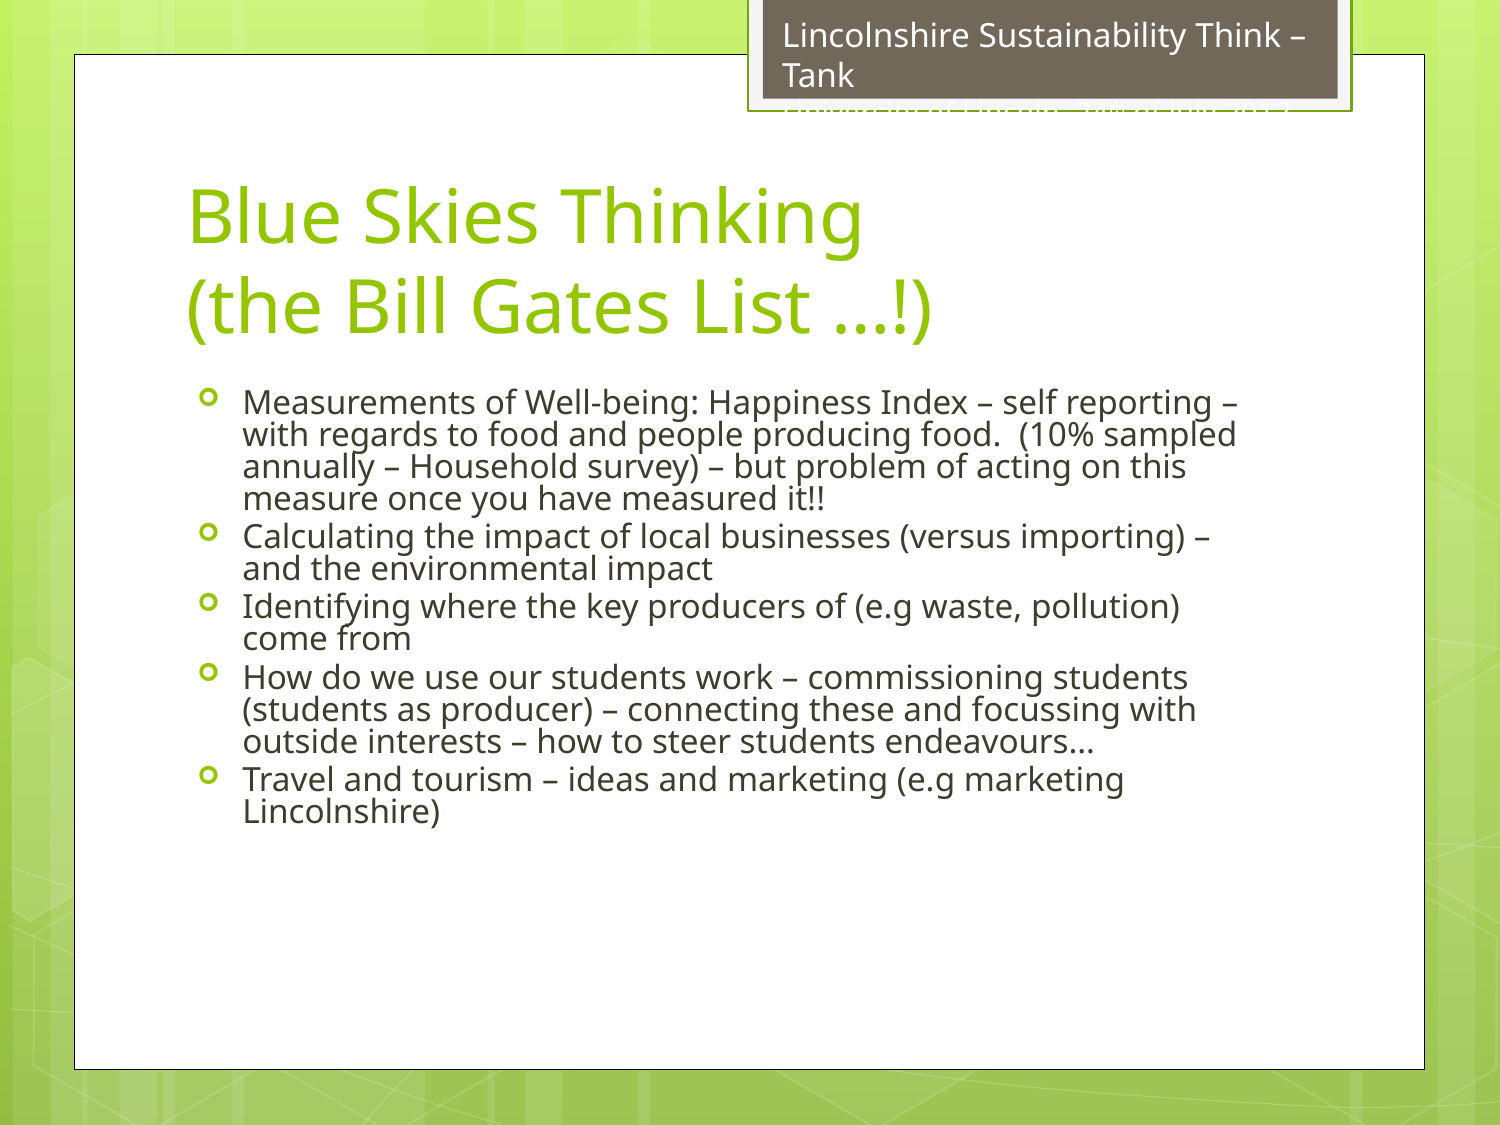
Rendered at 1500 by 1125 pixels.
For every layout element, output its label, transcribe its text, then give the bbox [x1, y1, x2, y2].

title Blue Skies Thinking (the Bill Gates List …!) [170, 168, 1324, 357]
list Measurements of Well-being: Happiness Index – self reporting – with regards to food and people producing food. (10% sampled annually – Household survey) – but problem of acting on this measure once you have measured it!! Calculating the impact of local businesses (versus importing) – and the environmental impact Identifying where the key producers of (e.g waste, pollution) come from How do we use our students work – commissioning students (students as producer) – connecting these and focussing with outside interests – how to steer students endeavours… Travel and tourism – ideas and marketing (e.g marketing Lincolnshire) [170, 380, 1284, 957]
